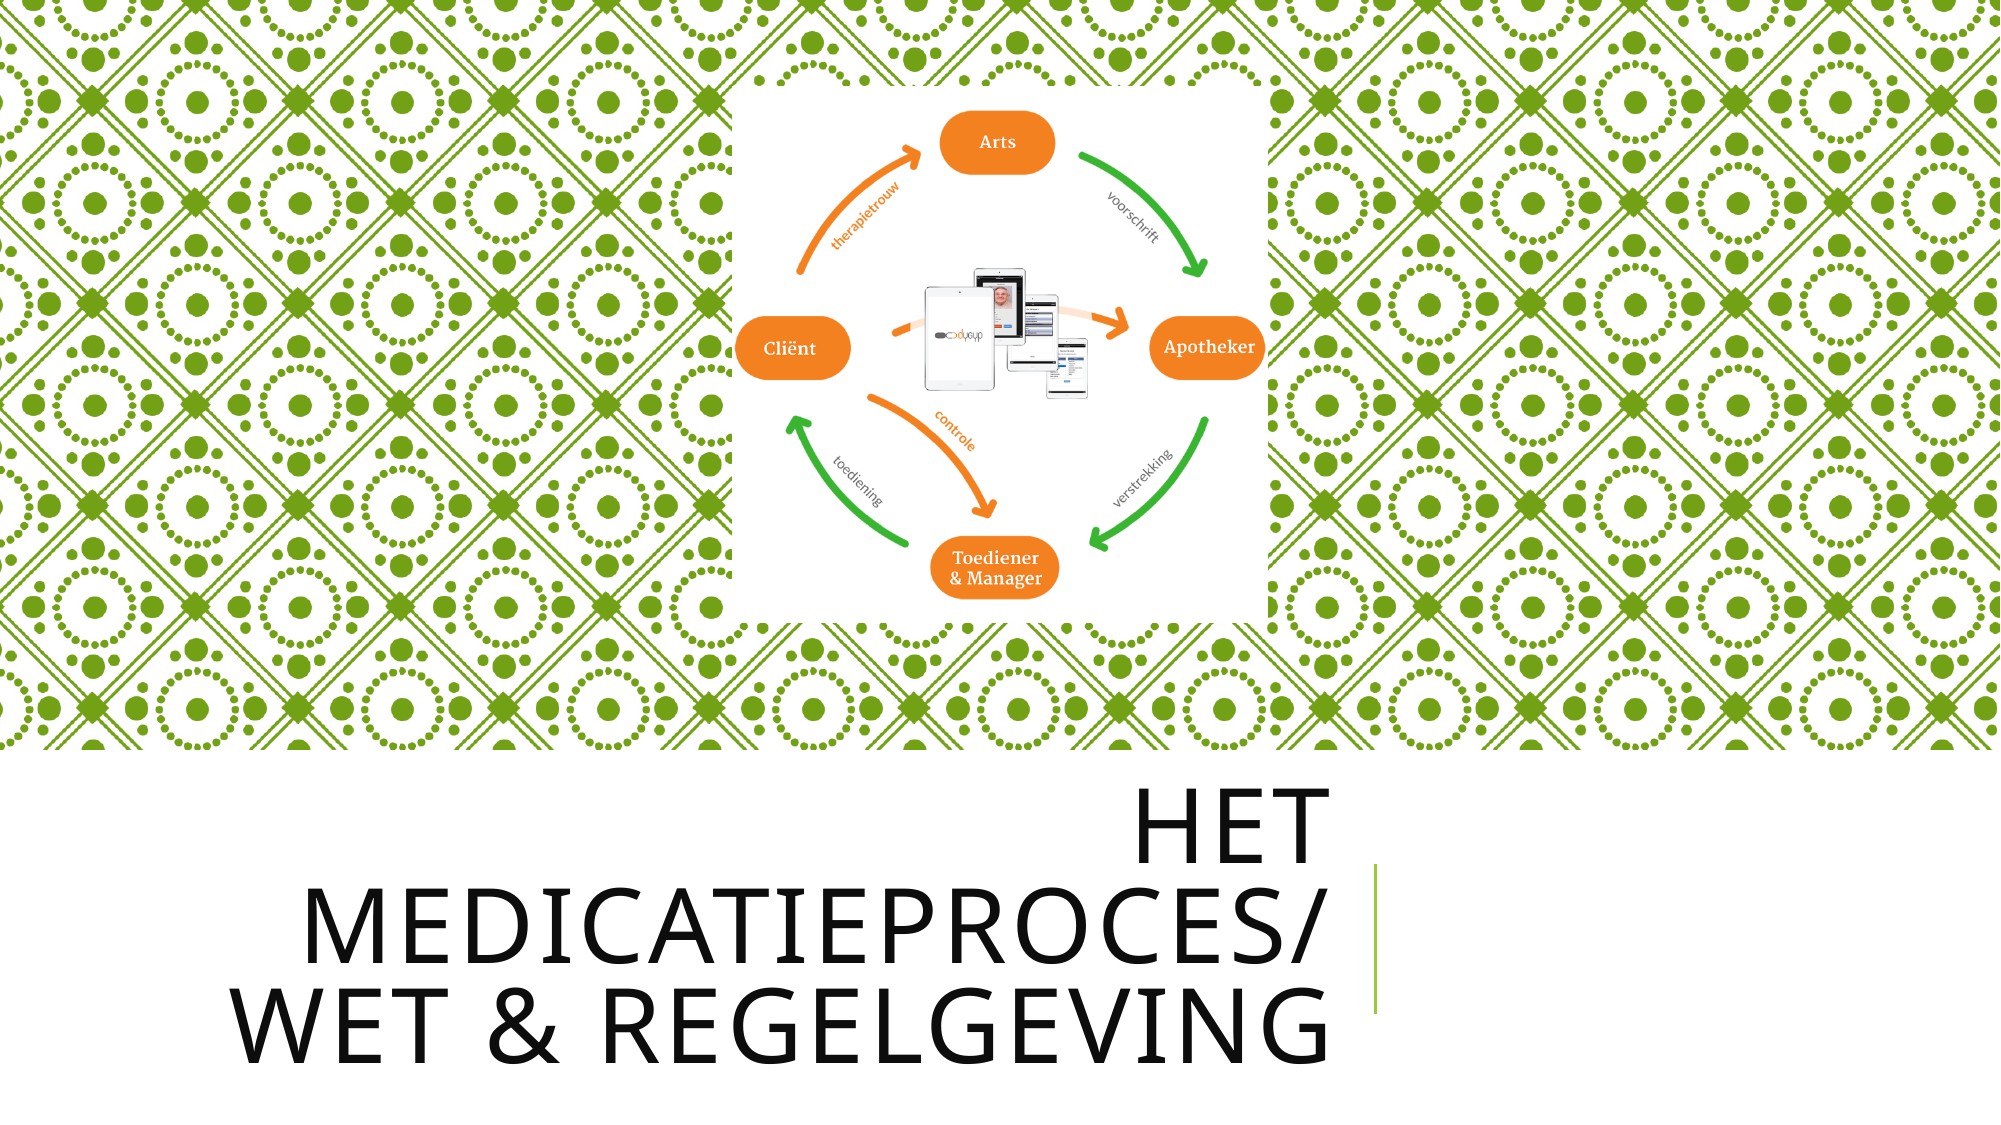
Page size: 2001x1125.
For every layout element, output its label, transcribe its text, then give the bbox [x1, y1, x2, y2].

picture [732, 86, 1268, 623]
title Het Medicatieproces/ wet & regelgeving [75, 813, 1350, 1054]
